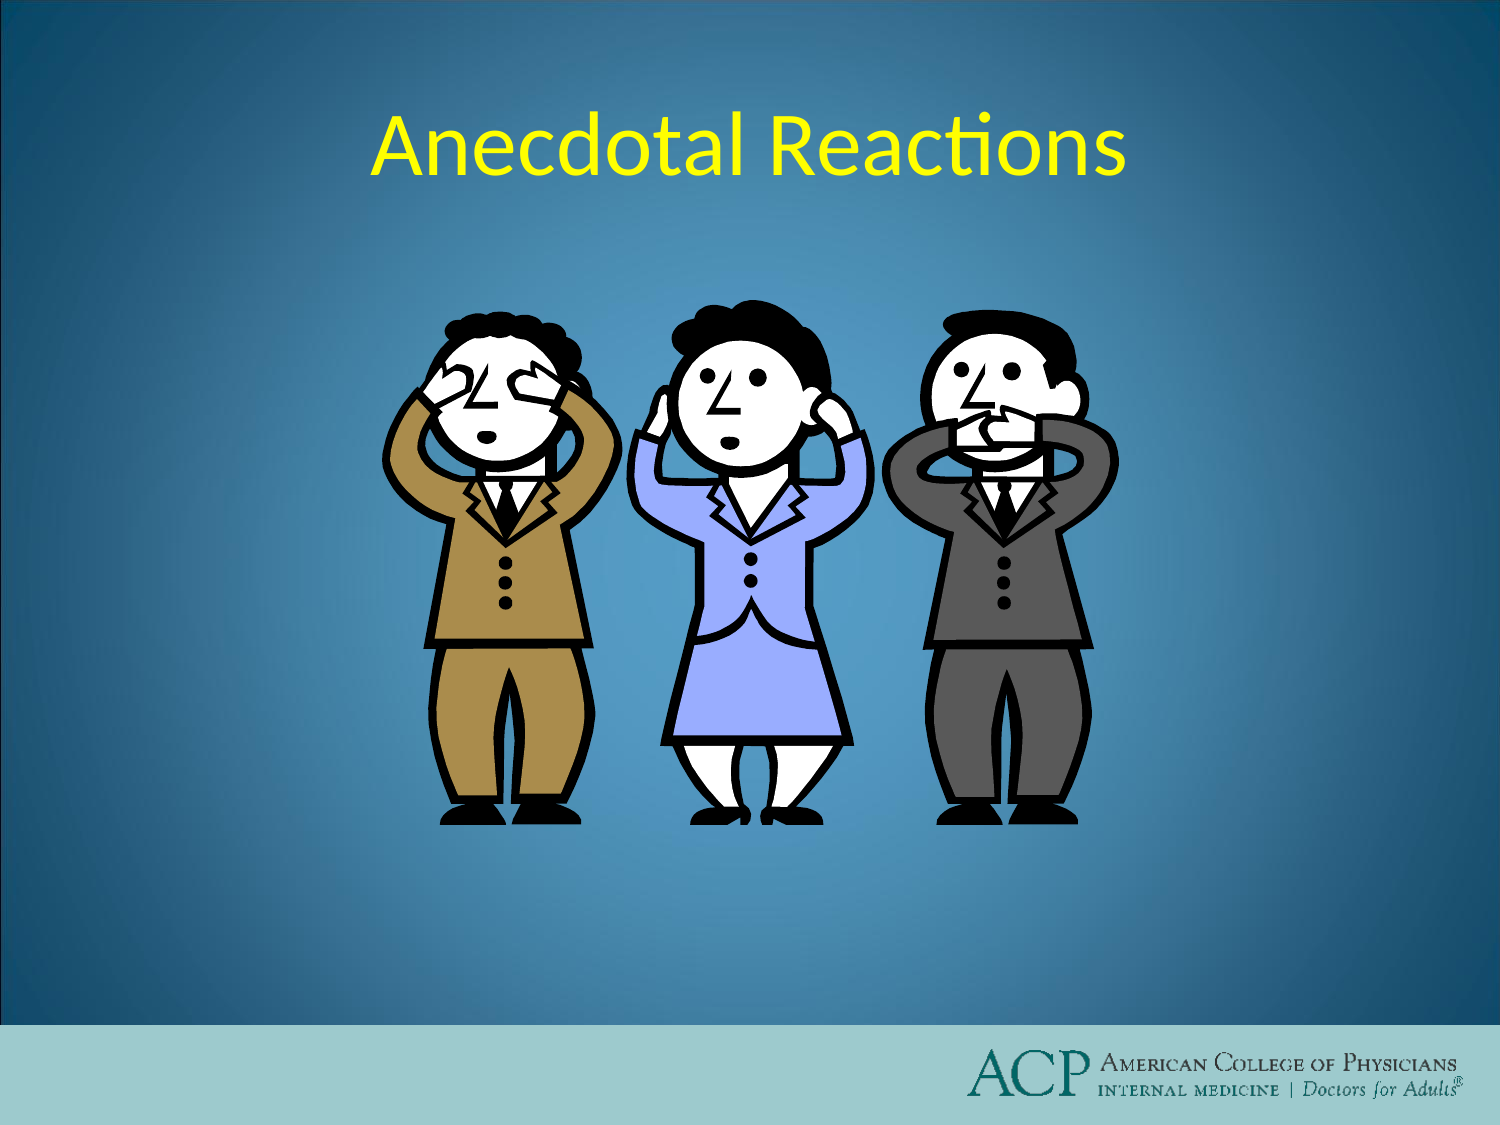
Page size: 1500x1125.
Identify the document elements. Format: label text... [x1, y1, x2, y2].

picture [967, 1049, 1463, 1099]
title Anecdotal Reactions [74, 44, 1426, 233]
picture [0, 0, 1500, 1025]
